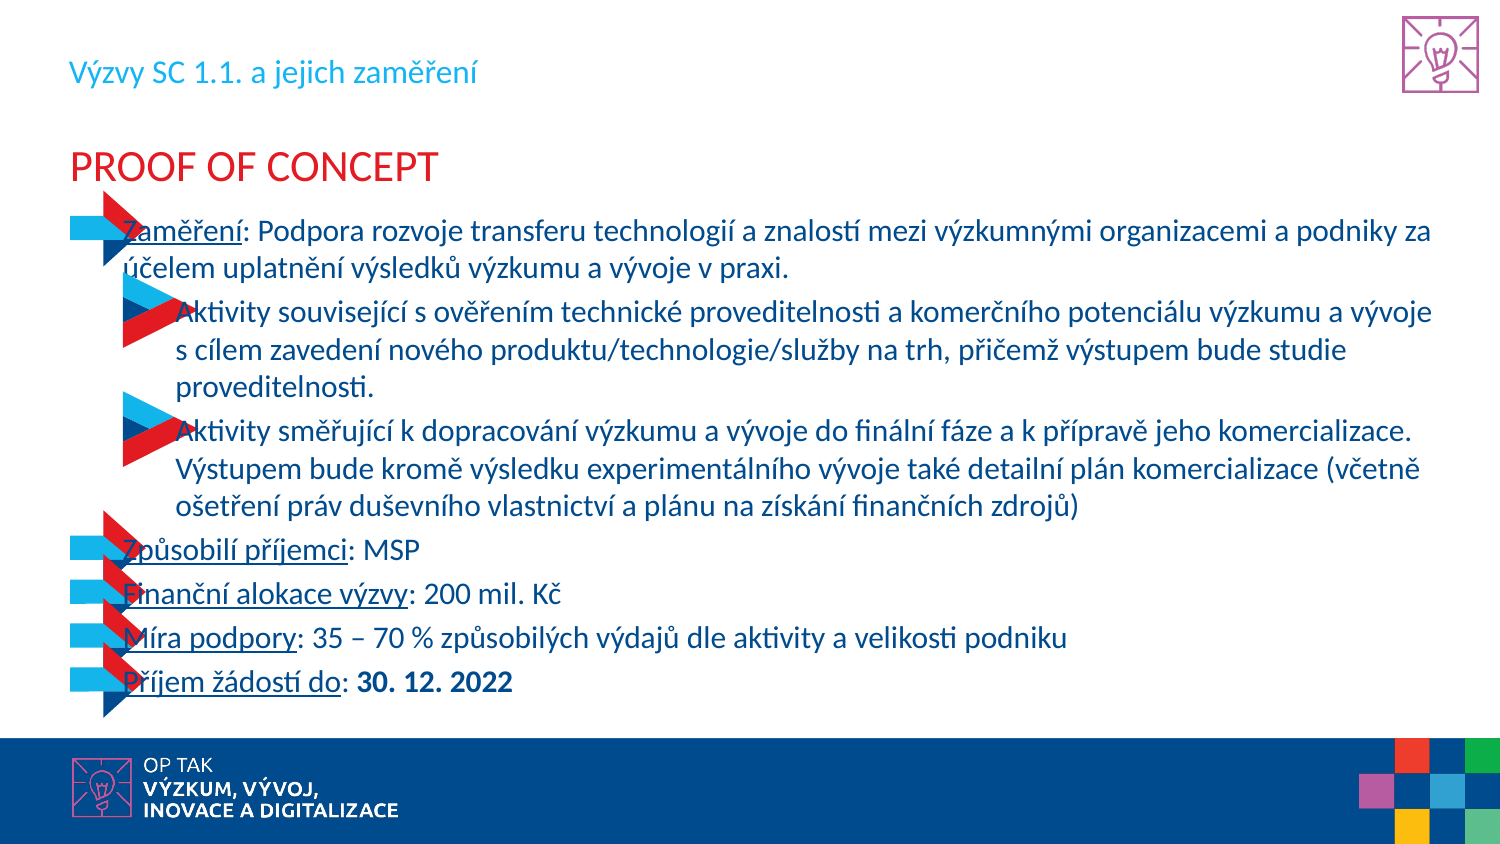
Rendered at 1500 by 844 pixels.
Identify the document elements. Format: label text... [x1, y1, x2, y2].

picture [1402, 16, 1479, 93]
picture [1359, 738, 1500, 844]
picture [72, 756, 398, 819]
list PROOF OF CONCEPT Zaměření: Podpora rozvoje transferu technologií a znalostí mezi výzkumnými organizacemi a podniky za účelem uplatnění výsledků výzkumu a vývoje v praxi. Aktivity související s ověřením technické proveditelnosti a komerčního potenciálu výzkumu a vývoje s cílem zavedení nového produktu/technologie/služby na trh, přičemž výstupem bude studie proveditelnosti. Aktivity směřující k dopracování výzkumu a vývoje do finální fáze a k přípravě jeho komercializace. Výstupem bude kromě výsledku experimentálního vývoje také detailní plán komercializace (včetně ošetření práv duševního vlastnictví a plánu na získání finančních zdrojů) Způsobilí příjemci: MSP Finanční alokace výzvy: 200 mil. Kč Míra podpory: 35 – 70 % způsobilých výdajů dle aktivity a velikosti podniku Příjem žádostí do: 30. 12. 2022 [70, 77, 1451, 711]
text_box [55, 755, 769, 830]
title Výzvy SC 1.1. a jejich zaměření [69, 50, 1367, 91]
